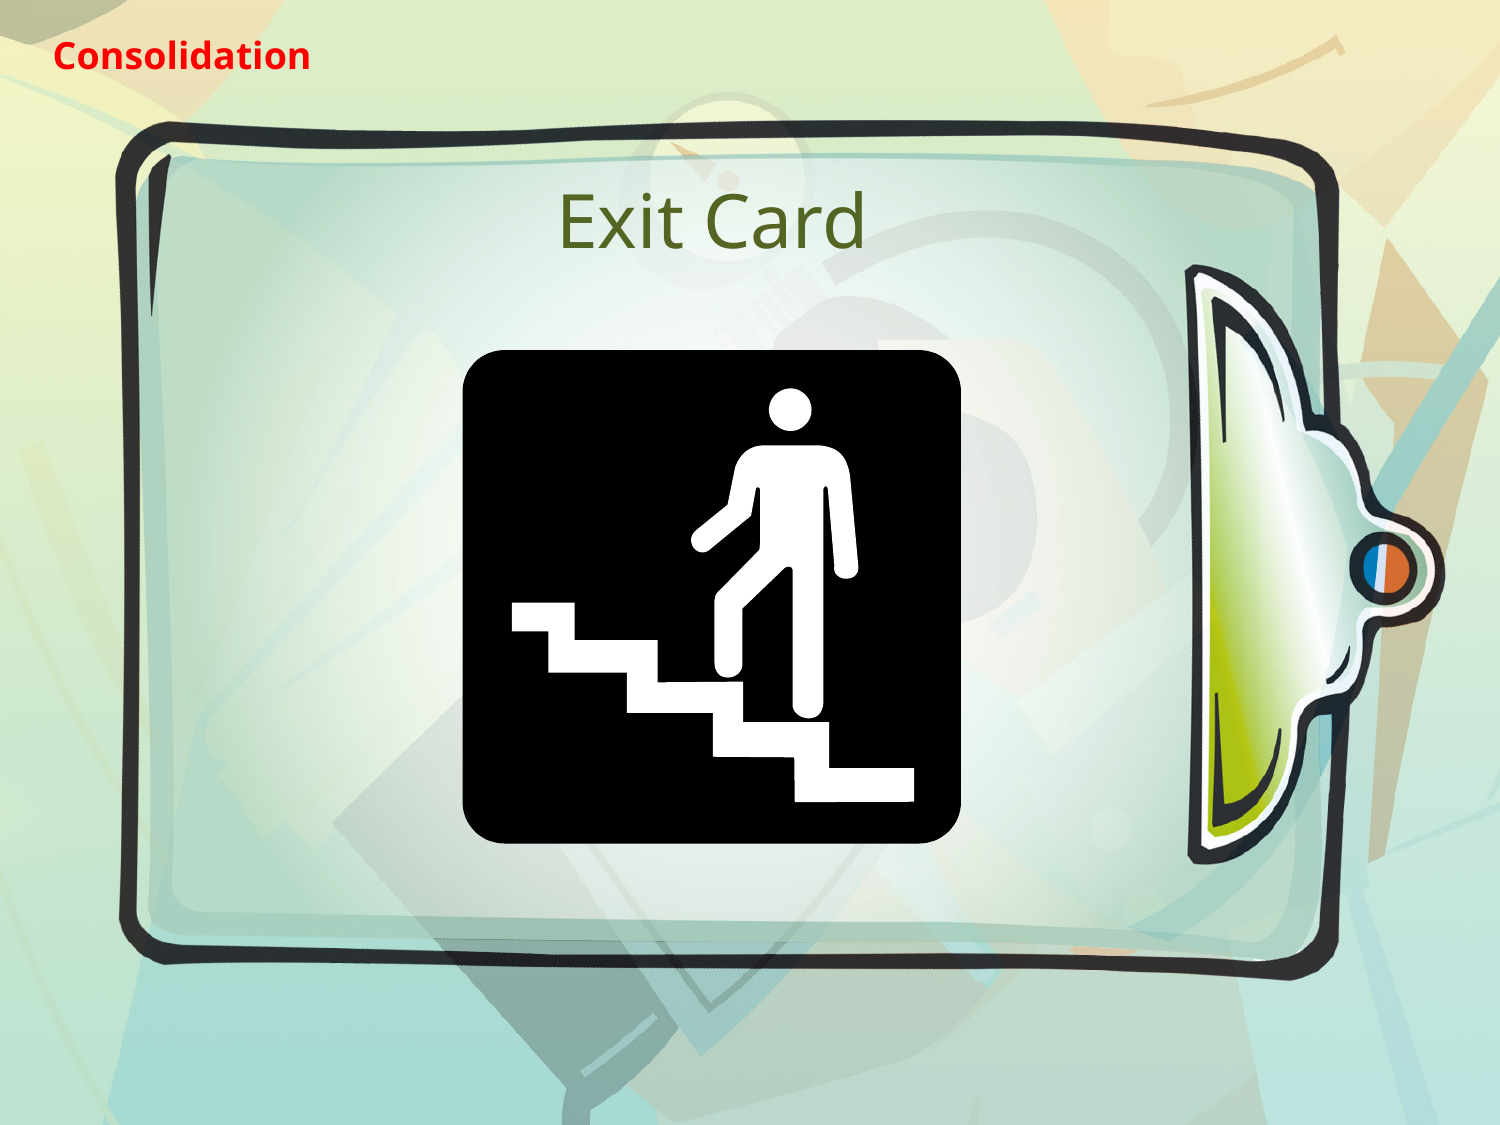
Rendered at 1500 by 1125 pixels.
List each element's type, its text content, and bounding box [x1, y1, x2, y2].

text_box Consolidation [37, 24, 327, 85]
picture [0, 0, 1500, 1125]
title Exit Card [174, 162, 1251, 276]
